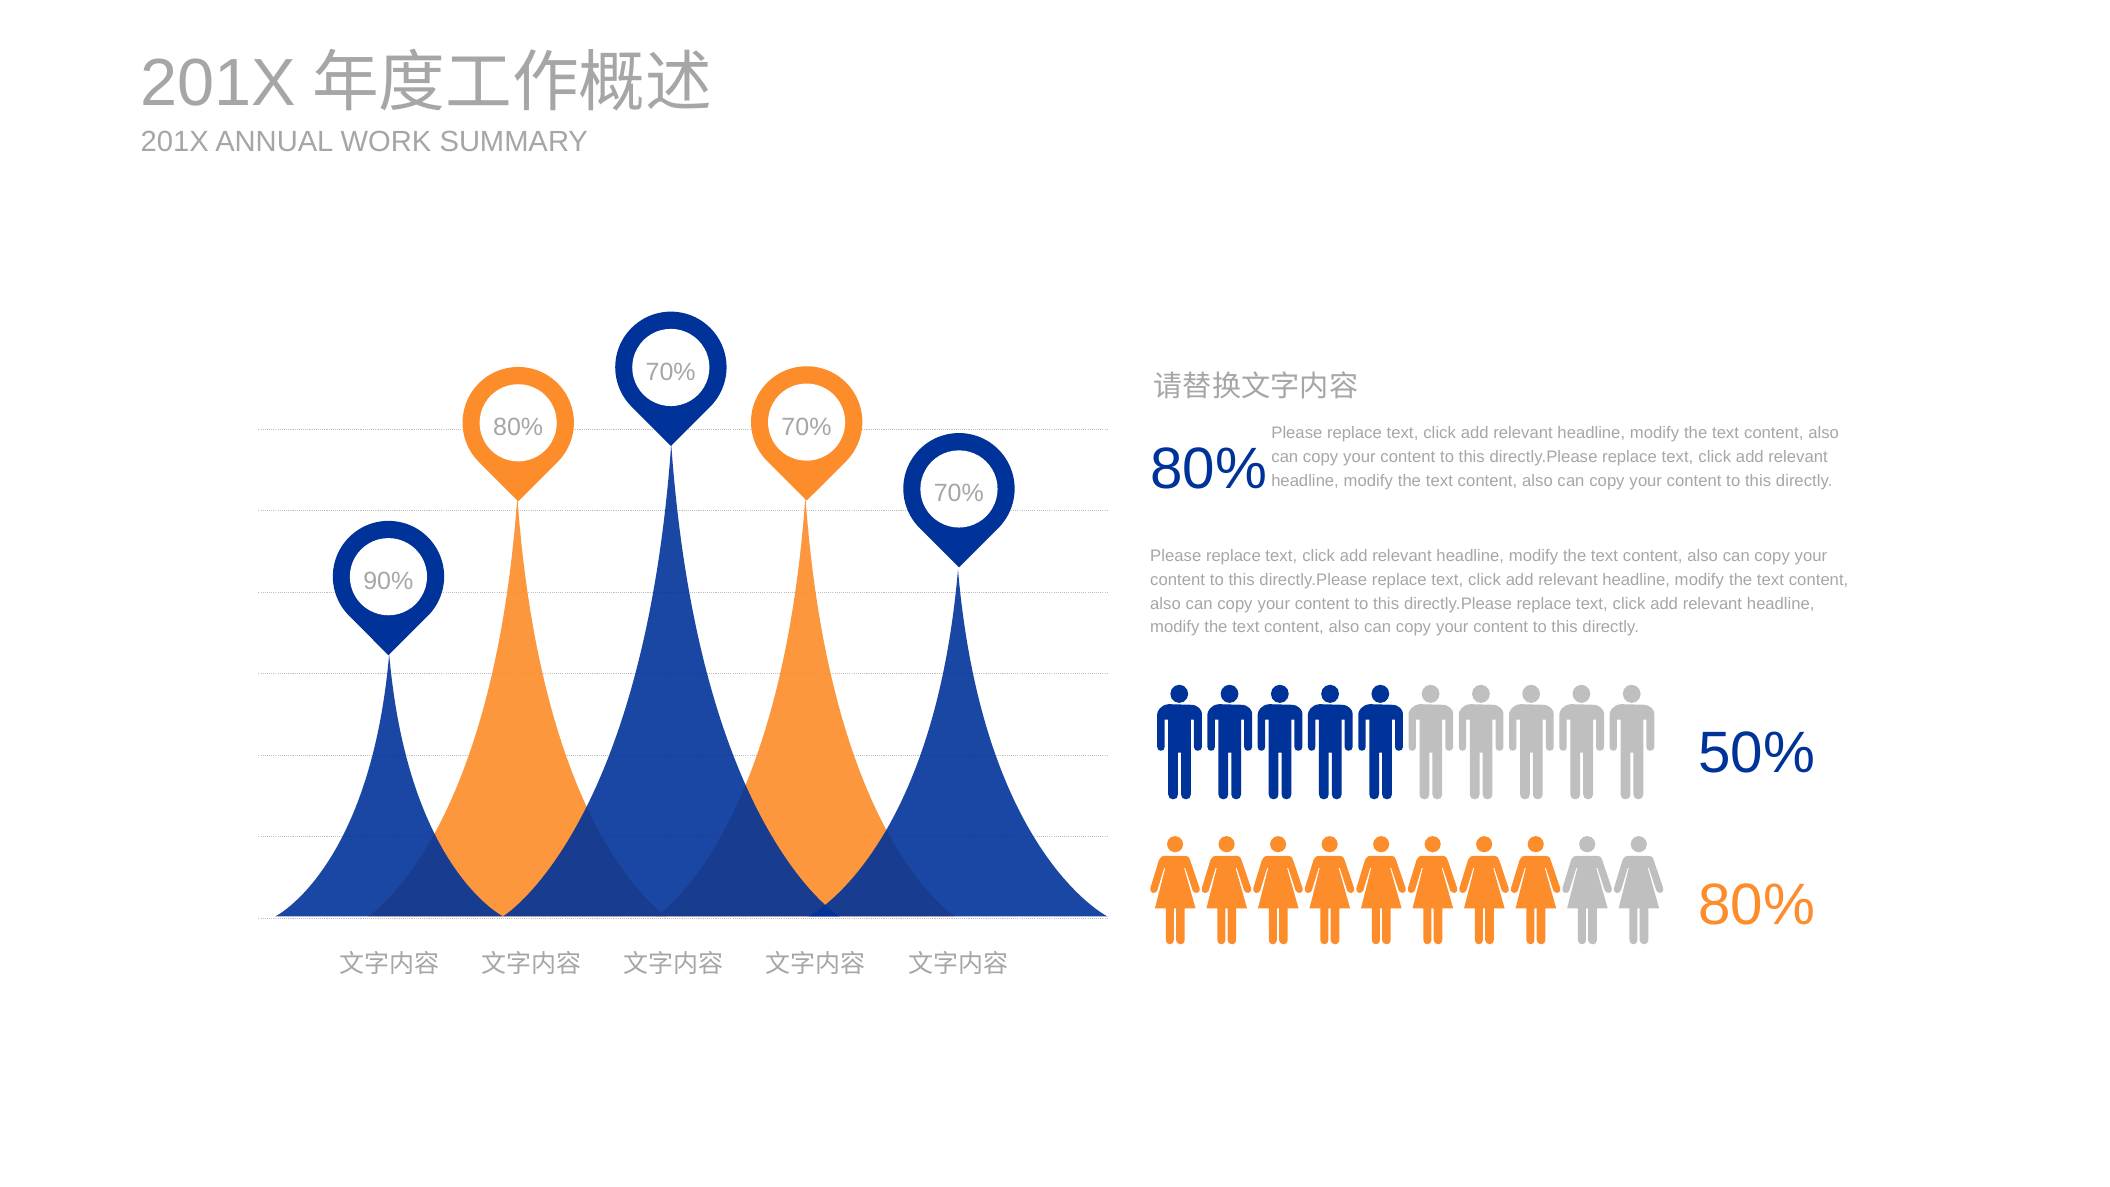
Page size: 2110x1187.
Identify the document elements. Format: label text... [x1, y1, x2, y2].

text_box 80% [1698, 852, 1816, 937]
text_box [258, 429, 1108, 919]
text_box 50% [1698, 700, 1816, 785]
text_box 请替换文字内容 [1153, 360, 1463, 403]
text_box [332, 520, 445, 633]
text_box 文字内容 [765, 941, 866, 978]
text_box 文字内容 [481, 941, 582, 978]
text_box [462, 366, 574, 479]
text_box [1157, 684, 1655, 800]
text_box 文字内容 [339, 941, 440, 978]
text_box Please replace text, click add relevant headline, modify the text content, also can copy your content to this directly.Please replace text, click add relevant headline, modify the text content, also can copy your content to this directly. [1271, 417, 1850, 490]
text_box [615, 311, 727, 423]
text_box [903, 433, 1015, 545]
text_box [1149, 836, 1664, 945]
text_box Please replace text, click add relevant headline, modify the text content, also can copy your content to this directly.Please replace text, click add relevant headline, modify the text content, also can copy your content to this directly.Please replace text, click add relevant headline, modify the text content, also can copy your content to this directly. [1150, 540, 1850, 637]
text_box 201X年度工作概述 [140, 38, 789, 119]
text_box 201X ANNUAL WORK SUMMARY [140, 122, 602, 158]
text_box 文字内容 [623, 941, 724, 978]
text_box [750, 366, 863, 478]
text_box 文字内容 [907, 941, 1009, 978]
text_box 80% [1150, 416, 1268, 501]
